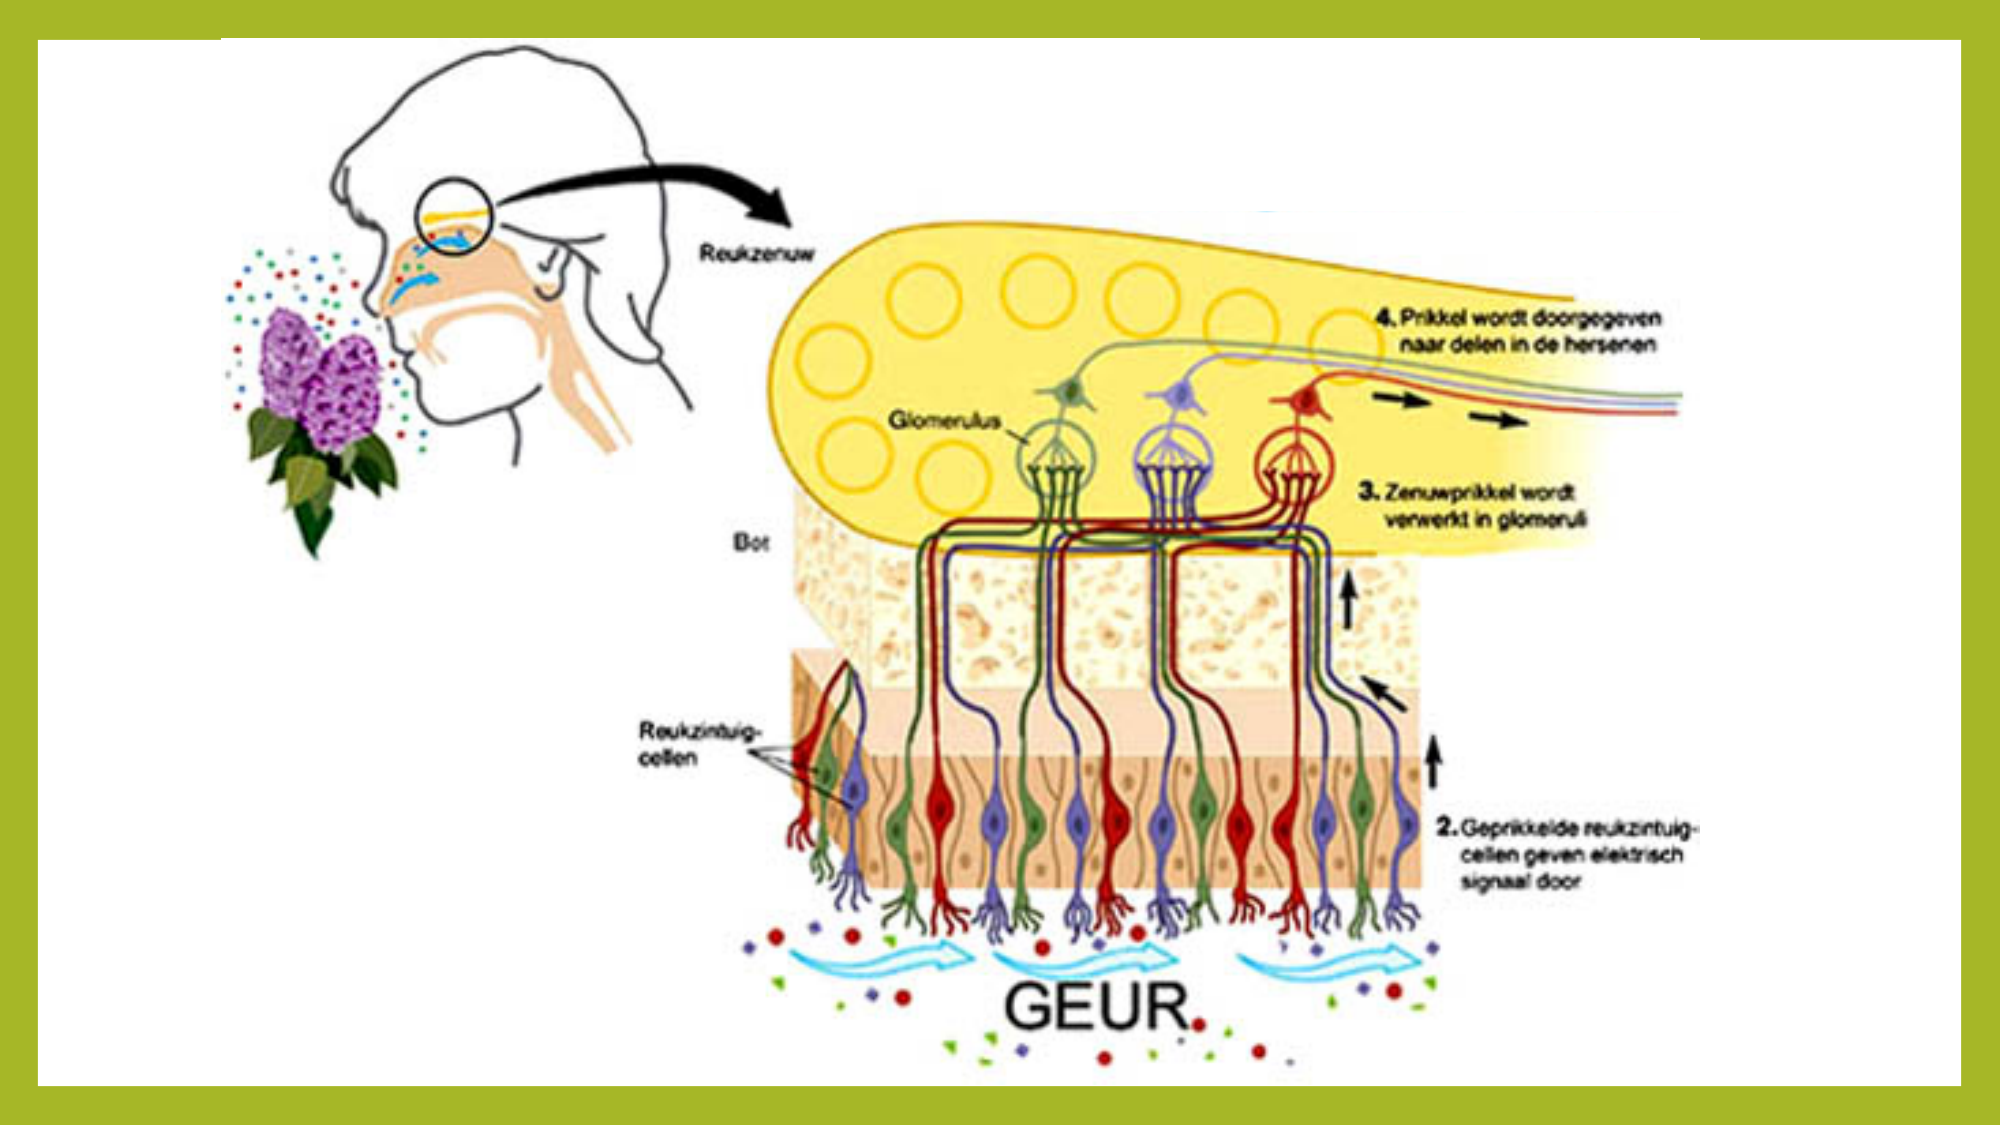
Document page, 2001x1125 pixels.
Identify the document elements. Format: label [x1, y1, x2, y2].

list [221, 37, 1700, 1085]
